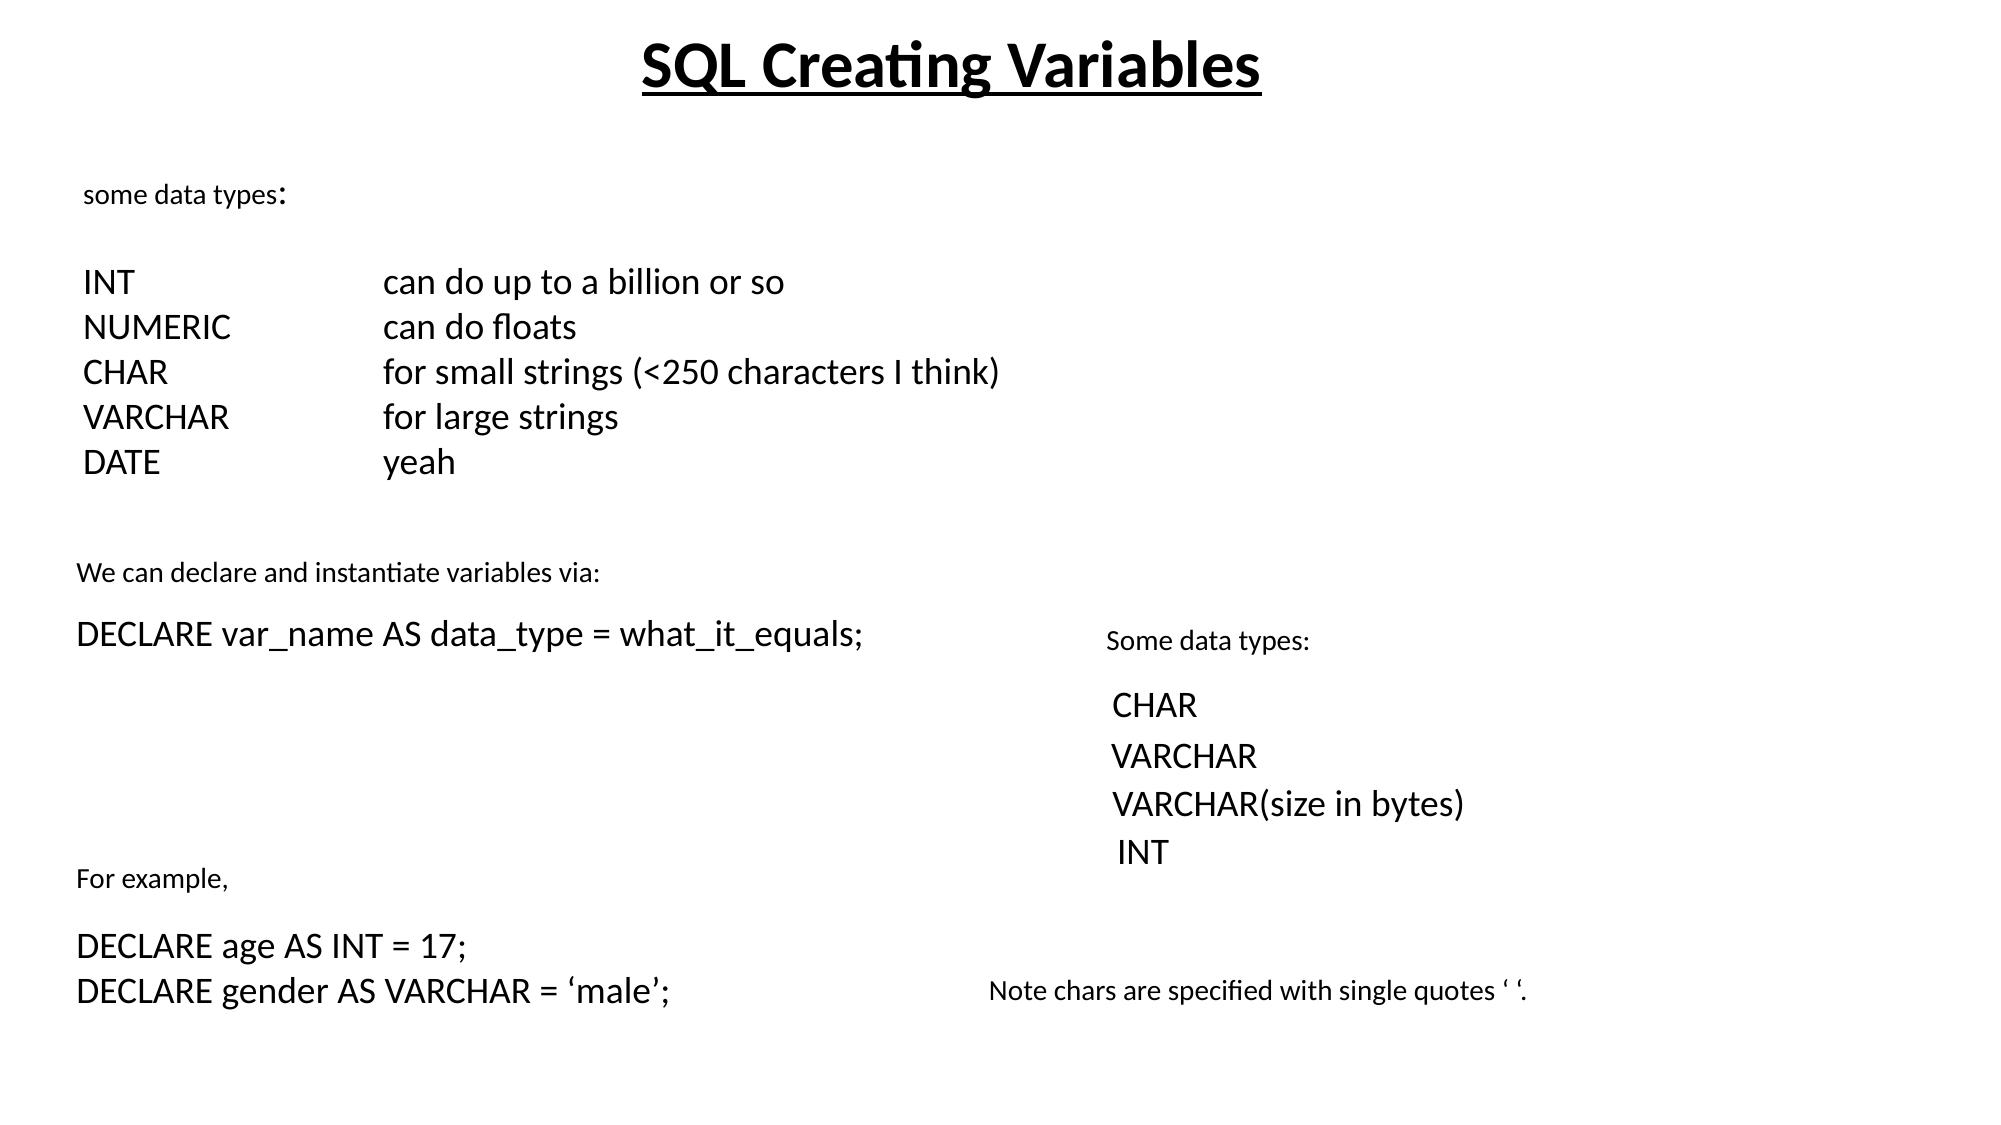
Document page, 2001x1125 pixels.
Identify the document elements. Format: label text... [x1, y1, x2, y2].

text_box Note chars are specified with single quotes ‘ ‘. [974, 963, 1586, 1014]
text_box SQL Creating Variables [626, 13, 1277, 109]
text_box some data types: INT can do up to a billion or so NUMERIC can do floats CHAR for small strings (<250 characters I think) VARCHAR for large strings DATE yeah [68, 159, 1121, 490]
text_box VARCHAR [1096, 723, 1329, 784]
text_box CHAR [1097, 672, 1230, 723]
text_box DECLARE age AS INT = 17; DECLARE gender AS VARCHAR = ‘male’; [61, 914, 991, 1019]
text_box VARCHAR(size in bytes) [1097, 771, 1541, 832]
text_box Some data types: [1091, 613, 1422, 664]
text_box DECLARE var_name AS data_type = what_it_equals; [61, 601, 991, 662]
text_box We can declare and instantiate variables via: [61, 545, 644, 596]
text_box For example, [61, 851, 279, 902]
text_box INT [1102, 819, 1220, 880]
